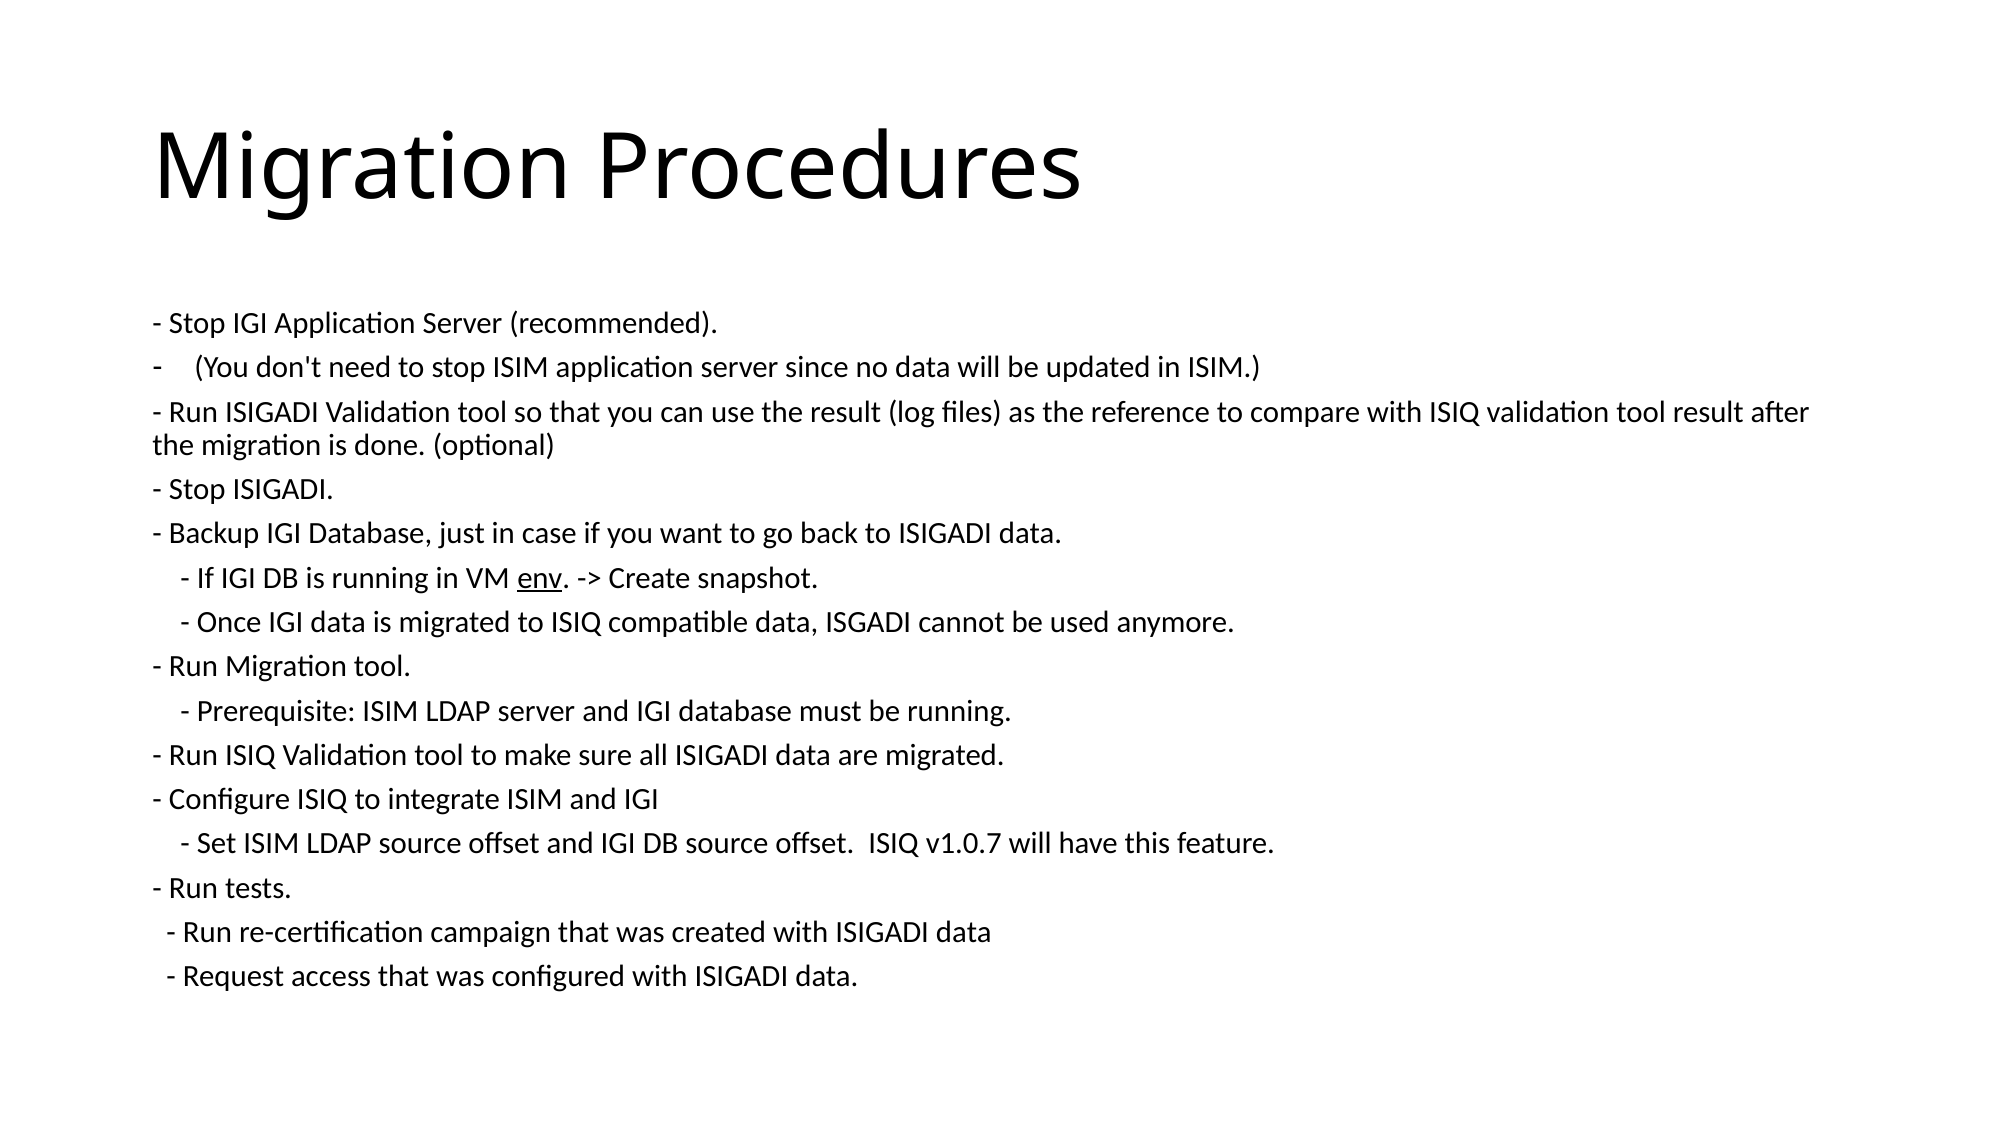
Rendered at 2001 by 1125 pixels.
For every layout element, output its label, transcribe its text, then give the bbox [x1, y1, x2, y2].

title Migration Procedures [137, 59, 1863, 278]
list - Stop IGI Application Server (recommended). (You don't need to stop ISIM application server since no data will be updated in ISIM.) - Run ISIGADI Validation tool so that you can use the result (log files) as the reference to compare with ISIQ validation tool result after the migration is done. (optional) - Stop ISIGADI. - Backup IGI Database, just in case if you want to go back to ISIGADI data. - If IGI DB is running in VM env. -> Create snapshot. - Once IGI data is migrated to ISIQ compatible data, ISGADI cannot be used anymore. - Run Migration tool. - Prerequisite: ISIM LDAP server and IGI database must be running. - Run ISIQ Validation tool to make sure all ISIGADI data are migrated. - Configure ISIQ to integrate ISIM and IGI - Set ISIM LDAP source offset and IGI DB source offset. ISIQ v1.0.7 will have this feature. - Run tests. - Run re-certification campaign that was created with ISIGADI data - Request access that was configured with ISIGADI data. [137, 299, 1863, 1014]
